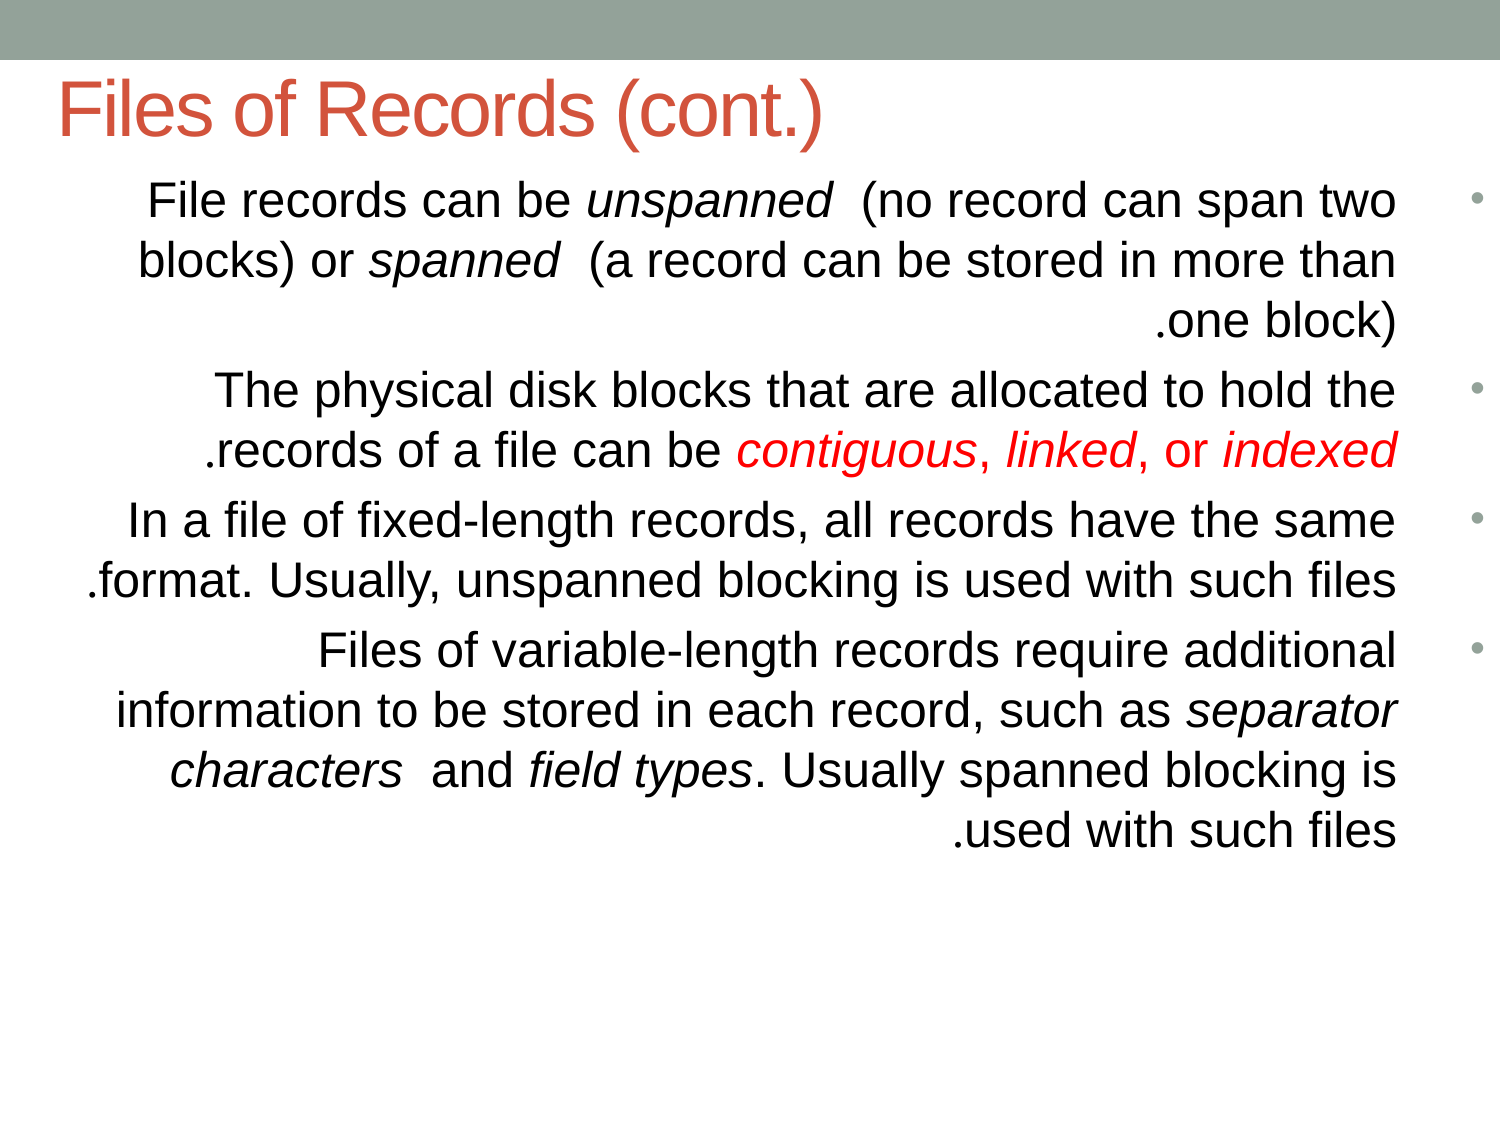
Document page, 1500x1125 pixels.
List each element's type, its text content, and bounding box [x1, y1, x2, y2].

title Files of Records (cont.) [41, 49, 1442, 161]
list File records can be unspanned (no record can span two blocks) or spanned (a record can be stored in more than one block). The physical disk blocks that are allocated to hold the records of a file can be contiguous, linked, or indexed. In a file of fixed-length records, all records have the same format. Usually, unspanned blocking is used with such files. Files of variable-length records require additional information to be stored in each record, such as separator characters and field types. Usually spanned blocking is used with such files. [66, 160, 1500, 1065]
